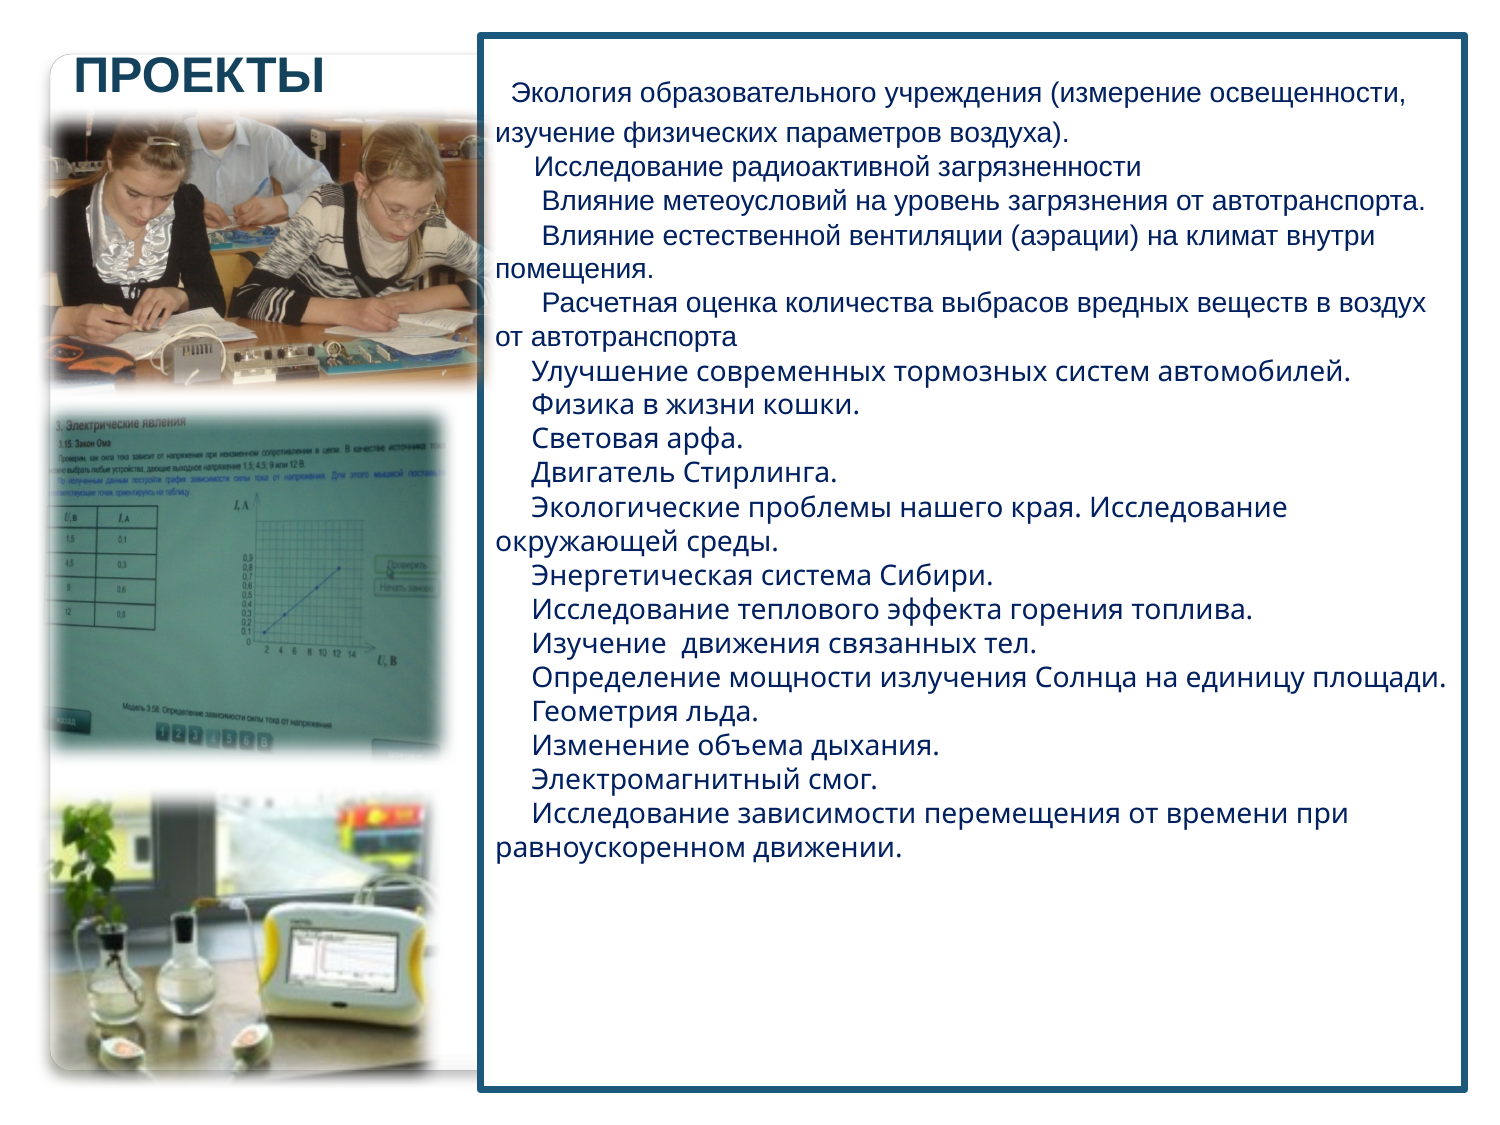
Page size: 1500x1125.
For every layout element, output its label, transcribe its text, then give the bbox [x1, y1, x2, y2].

picture [34, 784, 444, 1091]
title Экология образовательного учреждения (измерение освещенности, изучение физических параметров воздуха). Исследование радиоактивной загрязненности Влияние метеоусловий на уровень загрязнения от автотранспорта. Влияние естественной вентиляции (аэрации) на климат внутри помещения. Расчетная оценка количества выбрасов вредных веществ в воздух от автотранспорта Улучшение современных тормозных систем автомобилей. Физика в жизни кошки. Световая арфа. Двигатель Стирлинга. Экологические проблемы нашего края. Исследование окружающей среды. Энергетическая система Сибири. Исследование теплового эффекта горения топлива. Изучение движения связанных тел. Определение мощности излучения Солнца на единицу площади. Геометрия льда. Изменение объема дыхания. Электромагнитный смог. Исследование зависимости перемещения от времени при равноускоренном движении. [477, 32, 1468, 1093]
picture [34, 105, 498, 767]
text_box ПРОЕКТЫ [58, 35, 434, 104]
